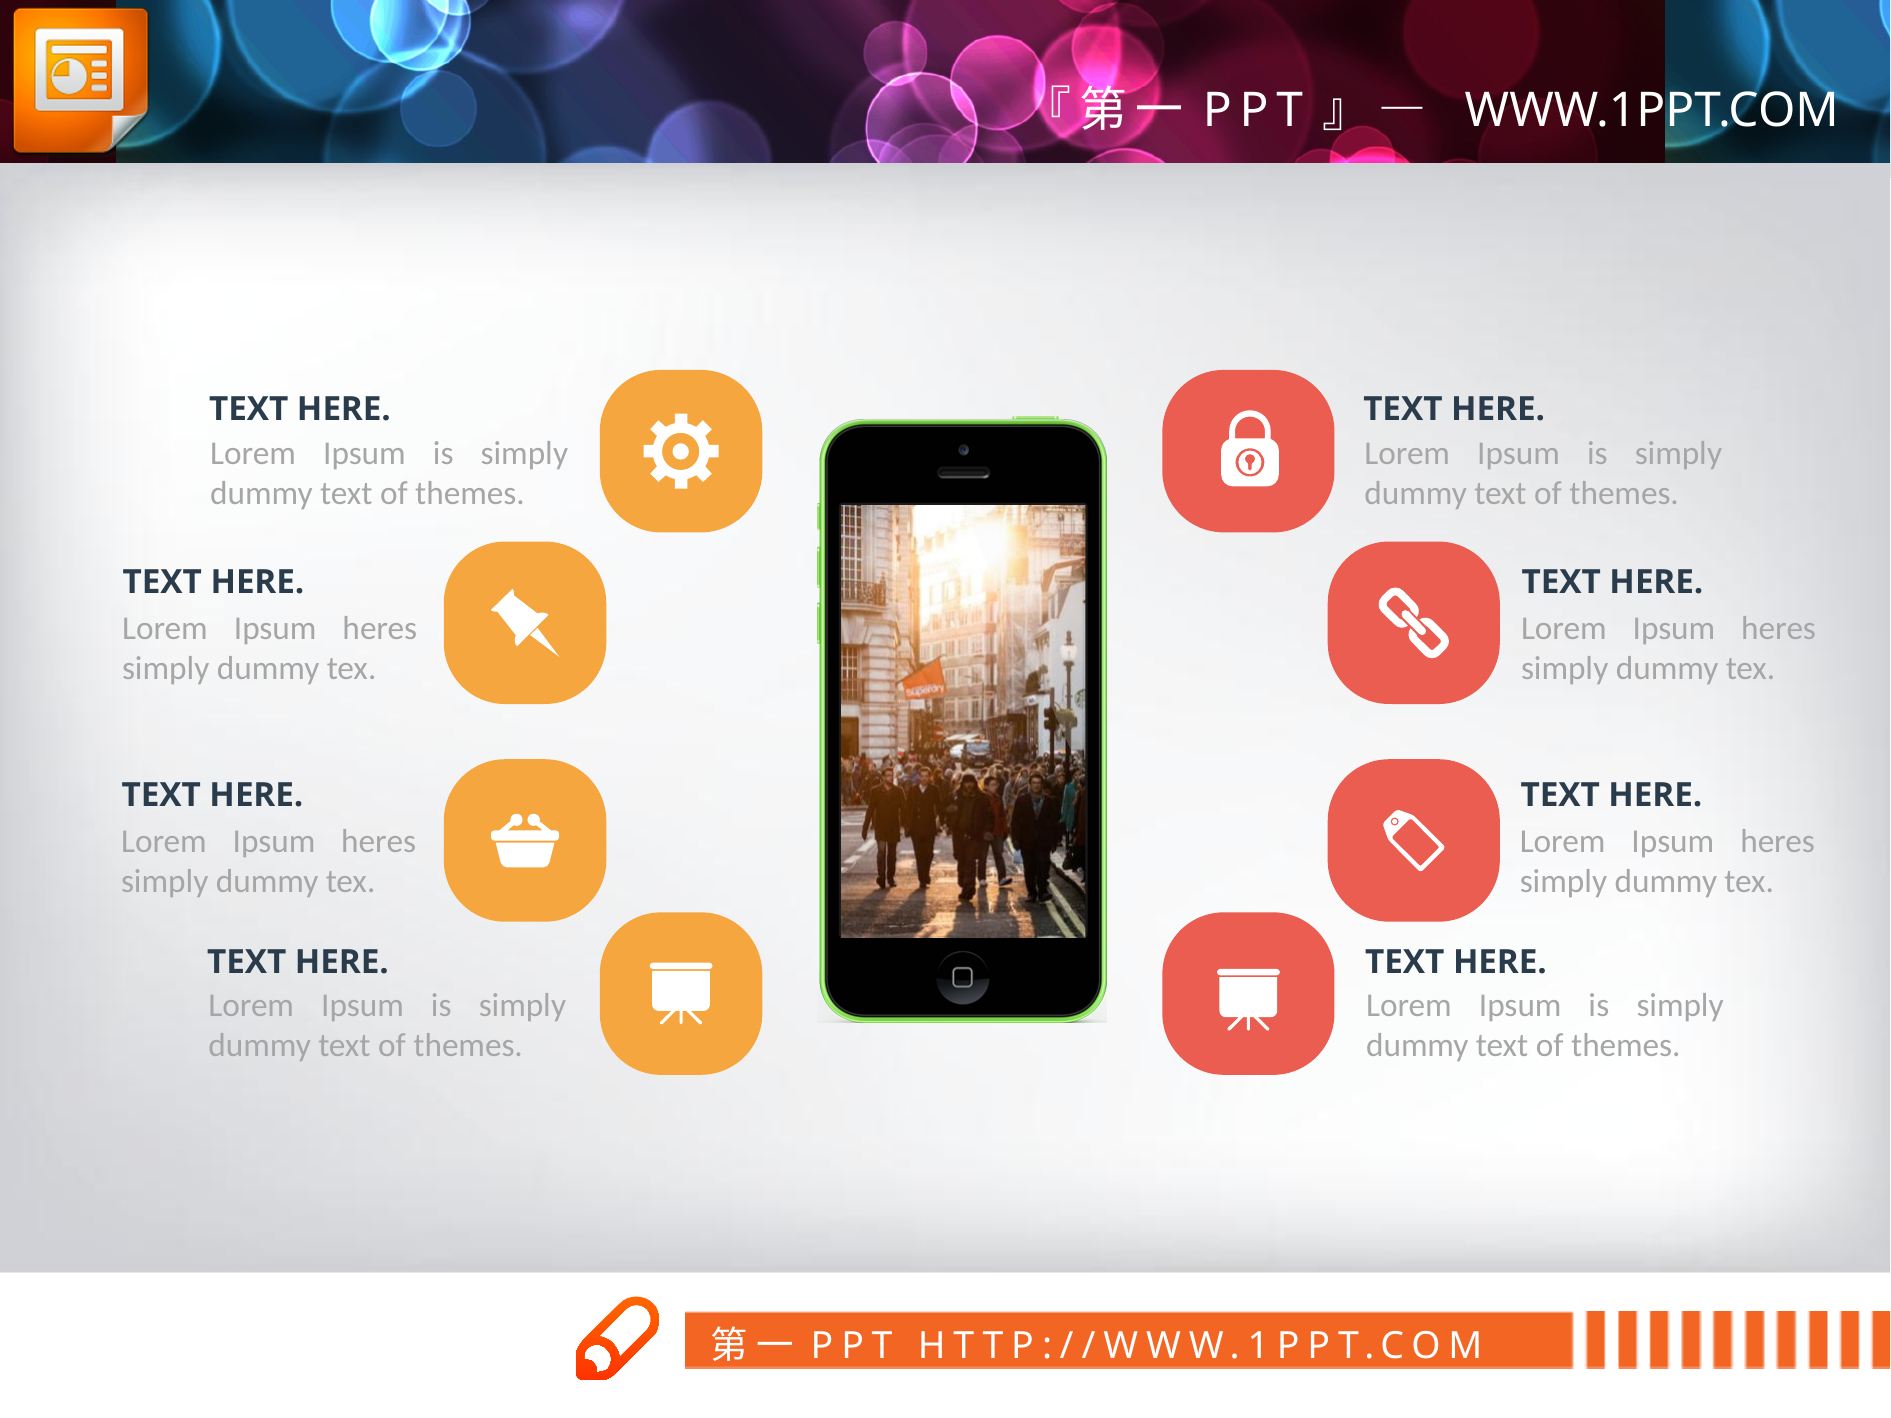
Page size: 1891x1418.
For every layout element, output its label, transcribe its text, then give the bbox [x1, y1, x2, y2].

text_box [599, 912, 763, 1075]
text_box TEXT HERE. [1505, 765, 1718, 811]
picture [0, 0, 1891, 1275]
text_box [1162, 369, 1335, 533]
text_box [1221, 410, 1279, 487]
text_box Lorem Ipsum heres simply dummy tex. [1505, 811, 1831, 907]
text_box TEXT HERE. [1350, 932, 1563, 988]
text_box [490, 813, 560, 868]
text_box TEXT HERE. [107, 552, 320, 599]
text_box [643, 413, 719, 489]
text_box [1327, 759, 1500, 922]
text_box [599, 369, 763, 533]
text_box [443, 541, 607, 705]
text_box TEXT HERE. [1348, 380, 1561, 435]
text_box Lorem Ipsum is simply dummy text of themes. [1349, 424, 1738, 519]
text_box Lorem Ipsum is simply dummy text of themes. [1351, 976, 1740, 1071]
text_box [1327, 541, 1500, 705]
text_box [490, 588, 560, 658]
text_box Lorem Ipsum is simply dummy text of themes. [193, 976, 582, 1071]
text_box Lorem Ipsum heres simply dummy tex. [106, 811, 432, 907]
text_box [649, 962, 713, 1025]
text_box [1377, 586, 1451, 660]
text_box [443, 759, 607, 922]
text_box TEXT HERE. [194, 380, 407, 435]
text_box TEXT HERE. [192, 932, 405, 988]
text_box Lorem Ipsum heres simply dummy tex. [1506, 599, 1832, 694]
text_box TEXT HERE. [1506, 552, 1719, 599]
text_box TEXT HERE. [106, 765, 319, 811]
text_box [1216, 968, 1281, 1032]
text_box [1162, 912, 1335, 1075]
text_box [1382, 809, 1445, 872]
picture [685, 1311, 1891, 1369]
text_box Lorem Ipsum heres simply dummy tex. [107, 599, 433, 694]
text_box Lorem Ipsum is simply dummy text of themes. [195, 424, 584, 519]
